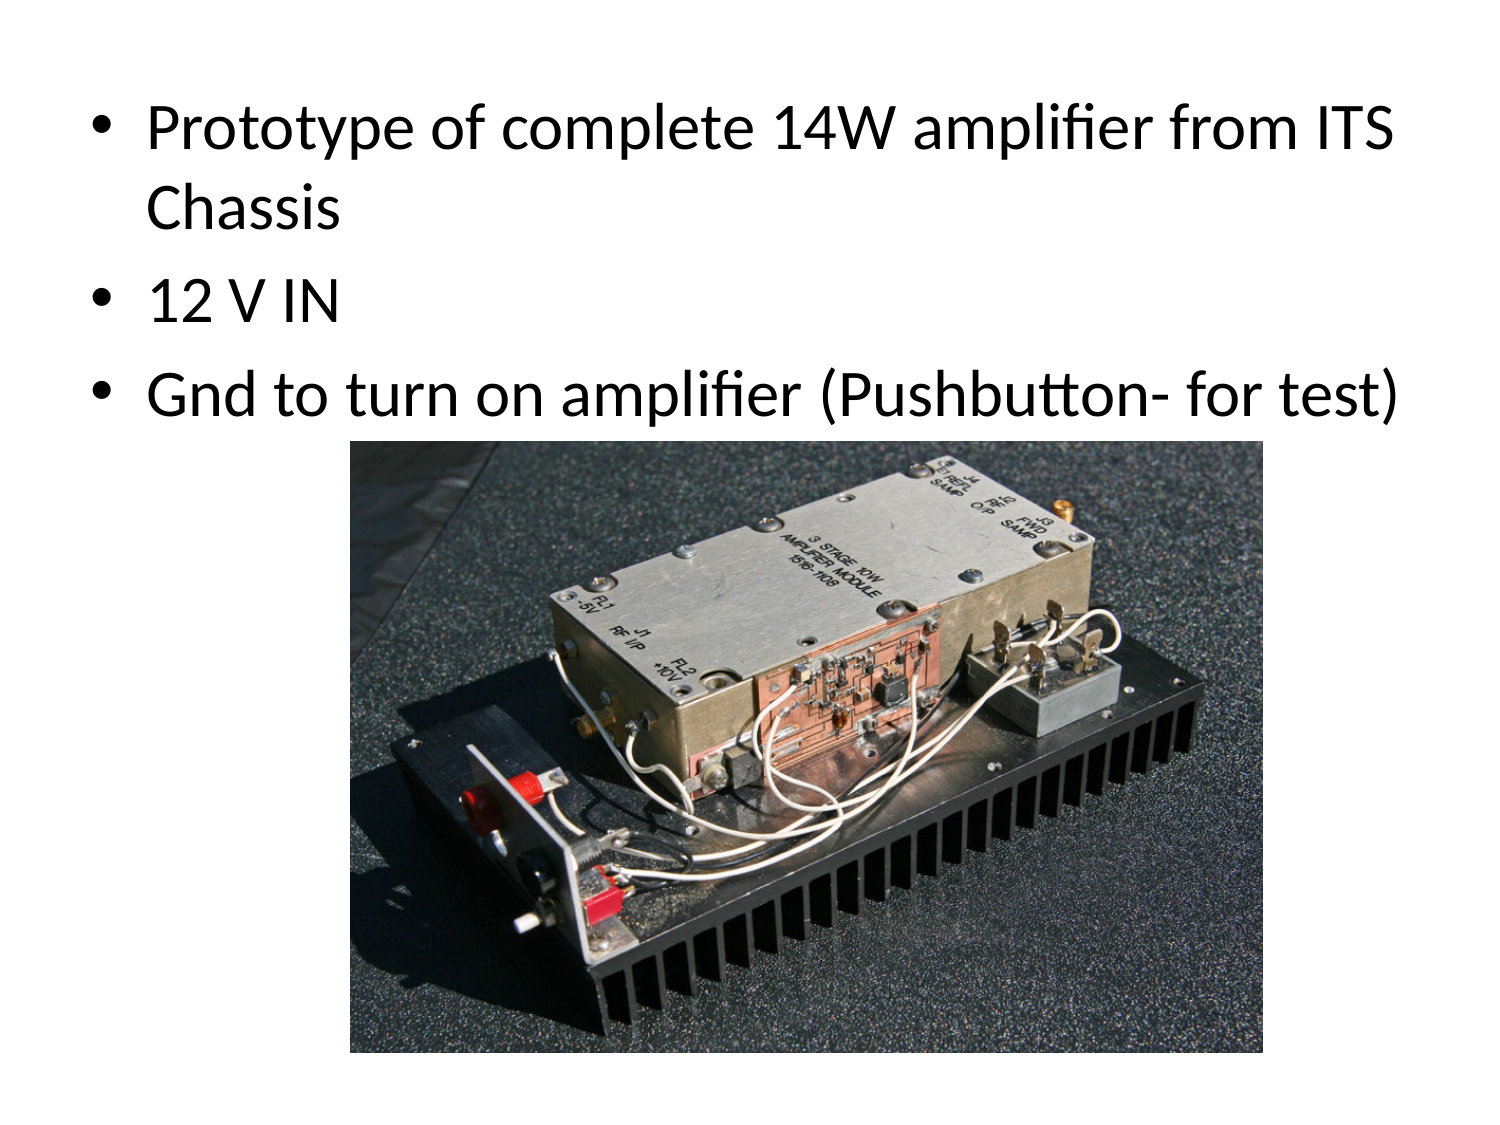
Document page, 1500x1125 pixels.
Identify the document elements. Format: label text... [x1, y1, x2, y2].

picture [349, 441, 1263, 1053]
list Prototype of complete 14W amplifier from ITS Chassis 12 V IN Gnd to turn on amplifier (Pushbutton- for test) [74, 75, 1426, 464]
